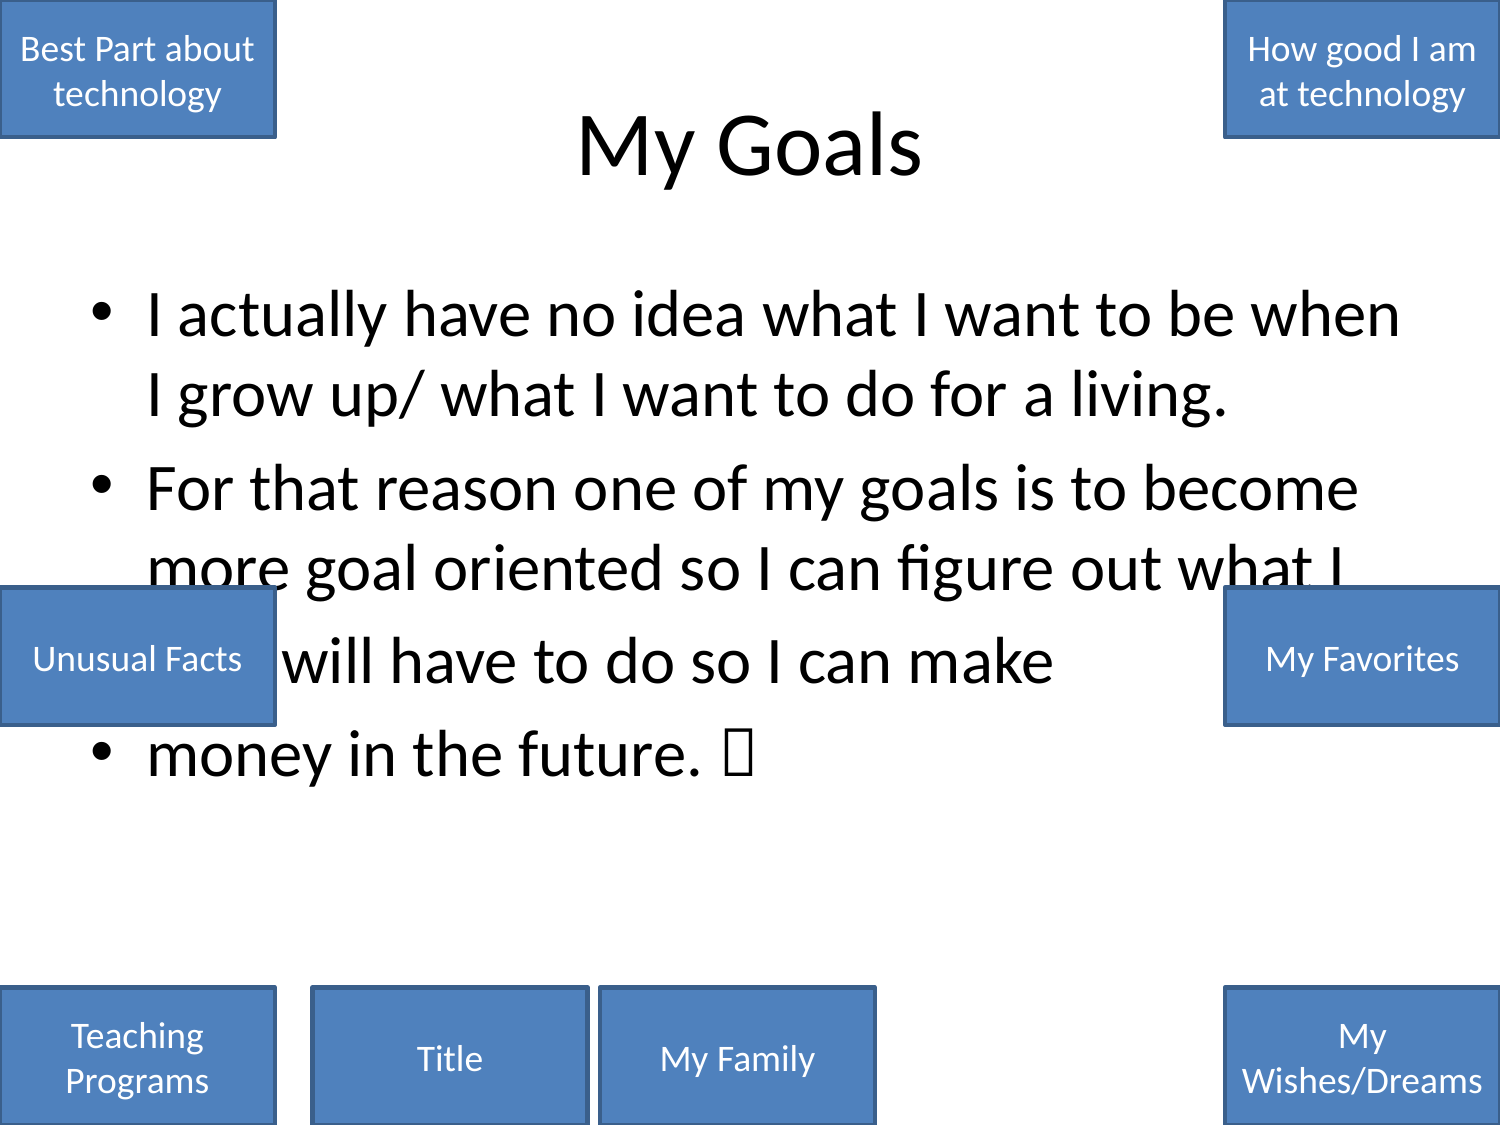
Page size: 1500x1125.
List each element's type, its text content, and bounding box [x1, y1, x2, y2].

text_box My Favorites [1223, 585, 1500, 727]
text_box My Family [598, 985, 877, 1125]
text_box Best Part about technology [0, 0, 277, 139]
text_box My Wishes/Dreams [1223, 985, 1500, 1125]
text_box Teaching Programs [0, 985, 277, 1125]
text_box Title [310, 985, 590, 1125]
title My Goals [75, 45, 1425, 233]
list I actually have no idea what I want to be when I grow up/ what I want to do for a living. For that reason one of my goals is to become more goal oriented so I can figure out what I will have to do so I can make money in the future.  [75, 262, 1425, 1005]
text_box How good I am at technology [1223, 0, 1500, 139]
text_box Unusual Facts [0, 585, 277, 727]
